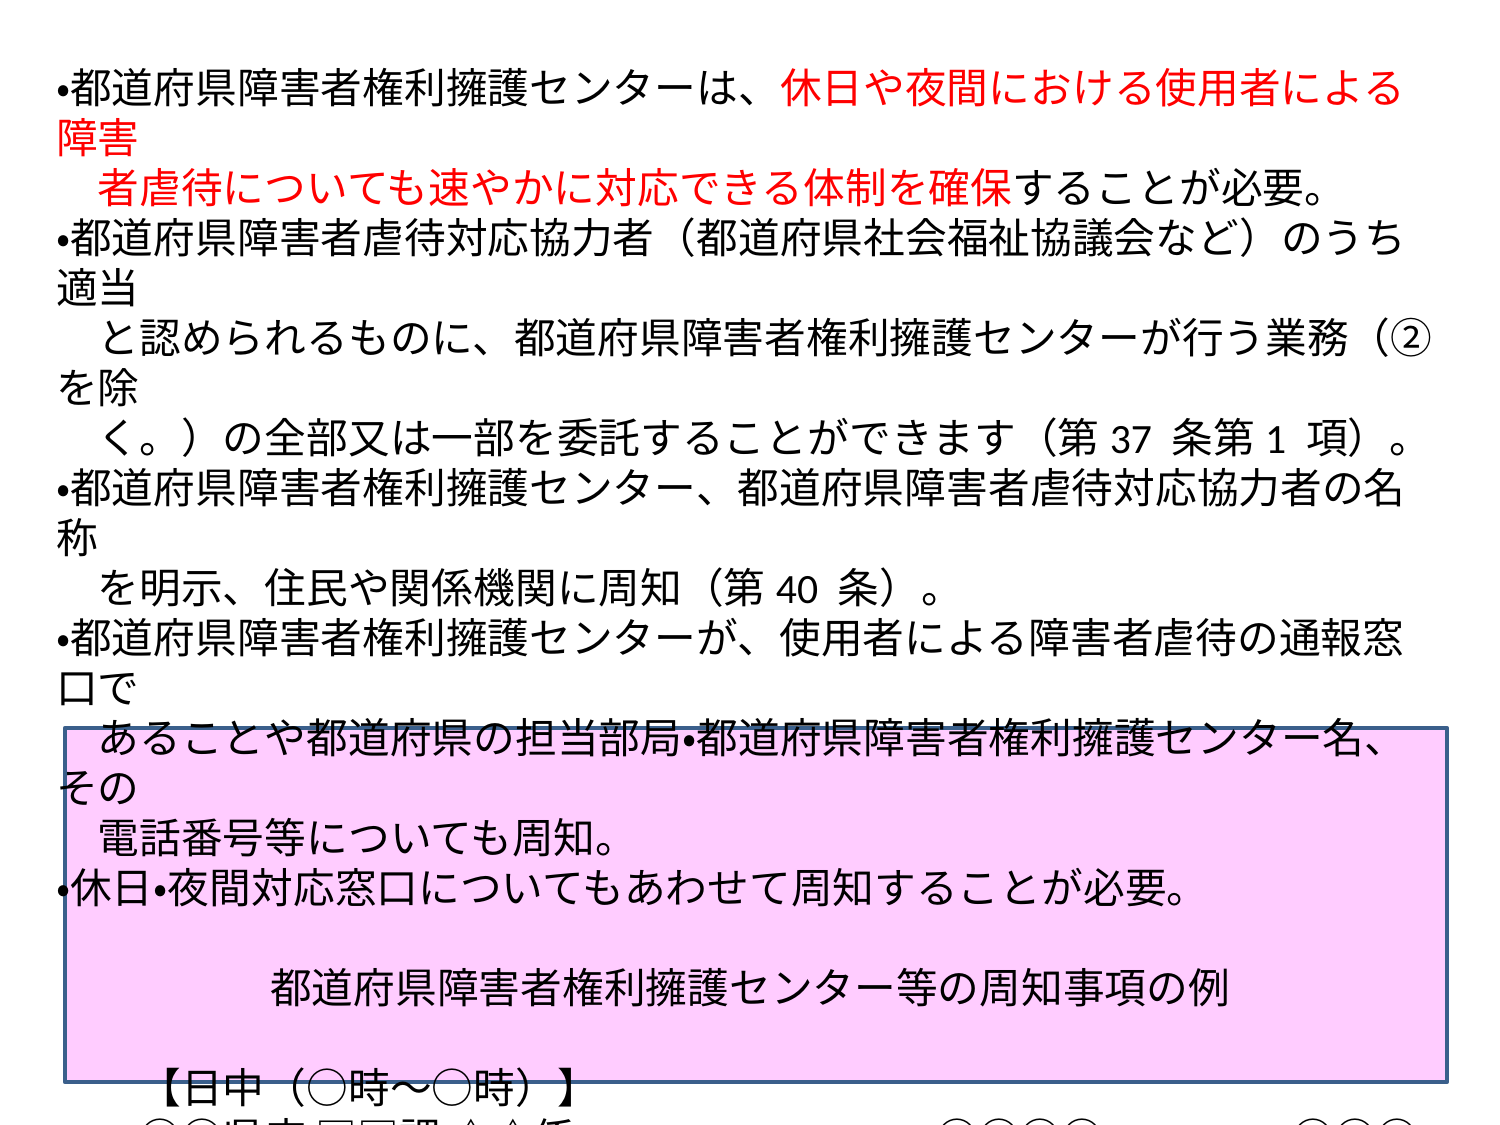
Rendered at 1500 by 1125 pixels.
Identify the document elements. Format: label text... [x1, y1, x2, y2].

text_box ・都道府県障害者権利擁護センターは、休日や夜間における使用者による障害 者虐待についても速やかに対応できる体制を確保することが必要。 ・都道府県障害者虐待対応協力者（都道府県社会福祉協議会など）のうち適当 と認められるものに、都道府県障害者権利擁護センターが行う業務（②を除 く。）の全部又は一部を委託することができます（第37 条第1 項）。 ・都道府県障害者権利擁護センター、都道府県障害者虐待対応協力者の名称 を明示、住民や関係機関に周知（第40 条）。 ・都道府県障害者権利擁護センターが、使用者による障害者虐待の通報窓口で あることや都道府県の担当部局・都道府県障害者権利擁護センター名、その 電話番号等についても周知。 ・休日・夜間対応窓口についてもあわせて周知することが必要。 都道府県障害者権利擁護センター等の周知事項の例 【日中（○時～○時）】 ○○県庁 □□課 △△係 TEL ○○－○○○○ FAX ○○－○○○○ ○○県障害者権利擁護センター TEL △△－△△△△ FAX ○○－○○○○ 【休日夜間（○時～○時）】 ○○県障害者権利擁護センター (携帯) TEL ×××－×××－×××× 携帯メールアドレス aaaaa@bbbb.ne.jp FAX ○○－○○○○ [41, 54, 1459, 1125]
